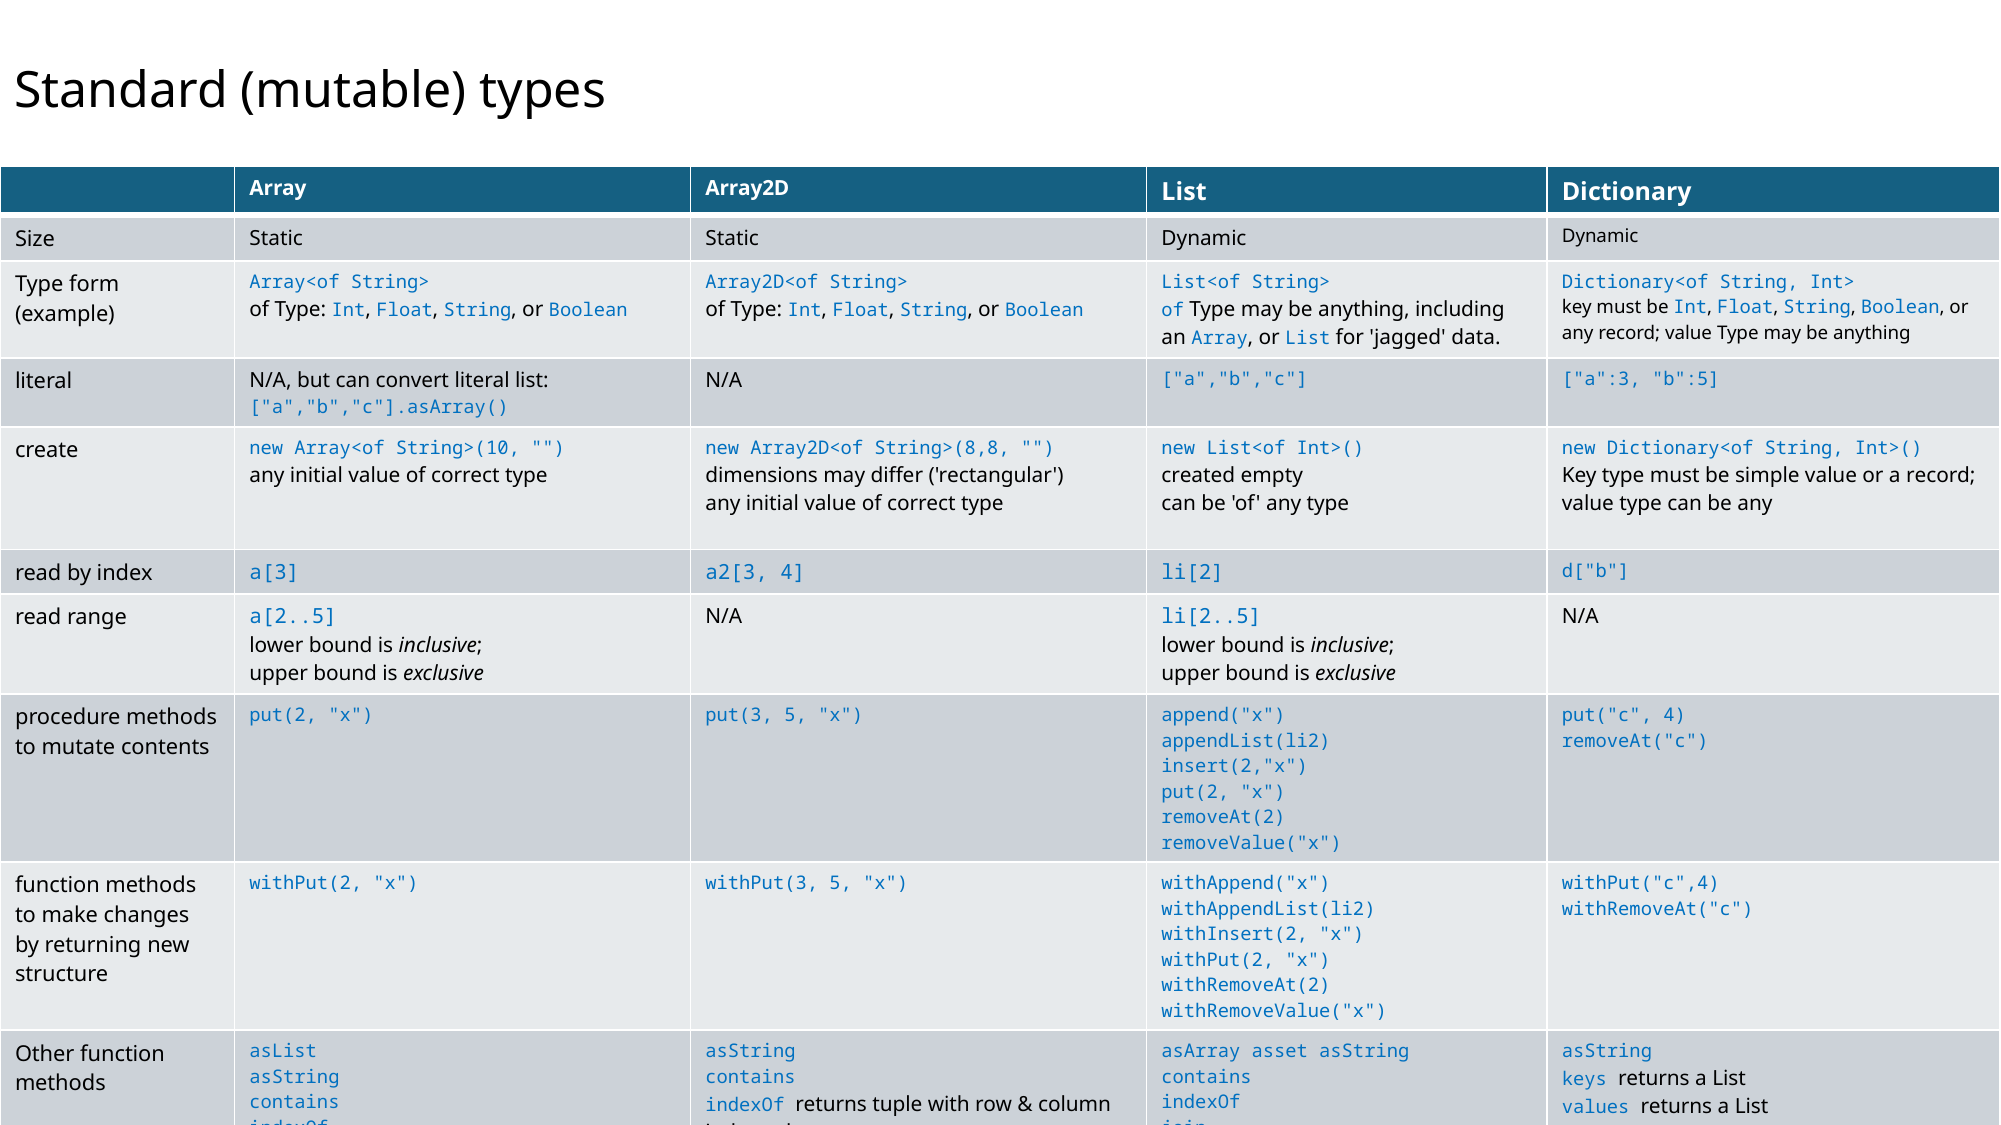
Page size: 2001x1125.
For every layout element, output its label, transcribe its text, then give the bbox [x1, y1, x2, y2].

table_cell Dynamic [1147, 218, 1546, 260]
table_cell read by index [1, 550, 234, 593]
table_cell withPut("c",4) withRemoveAt("c") [1548, 863, 1999, 1029]
table_cell new Array2D<of String>(8,8, "") dimensions may differ ('rectangular') any initial value of correct type [691, 428, 1146, 549]
table_cell ["a":3, "b":5] [1548, 359, 1999, 426]
table_cell append("x") appendList(li2) insert(2,"x") put(2, "x") removeAt(2) removeValue("x") [1147, 695, 1546, 861]
table_cell a[3] [235, 550, 690, 593]
table_cell N/A, but can convert literal list: ["a","b","c"].asArray() [235, 359, 690, 426]
table_cell Size [1, 218, 234, 260]
table_cell ["a","b","c"] [1147, 359, 1546, 426]
table_cell d["b"] [1548, 550, 1999, 593]
table_header Array [235, 167, 690, 212]
table_cell li[2] [1147, 550, 1546, 593]
table_cell function methods to make changes by returning new structure [1, 863, 234, 1029]
table_cell asArray asset asString contains indexOf join length map filter reduce maxBy minBy sortBy [1147, 1031, 1546, 1125]
table_cell Static [691, 218, 1146, 260]
table_cell N/A [691, 595, 1146, 693]
table_cell a2[3, 4] [691, 550, 1146, 593]
table_cell read range [1, 595, 234, 693]
table_cell create [1, 428, 234, 549]
table_header Array2D [691, 167, 1146, 212]
table_cell withPut(3, 5, "x") [691, 863, 1146, 1029]
table_cell Dynamic [1548, 218, 1999, 260]
table_cell N/A [691, 359, 1146, 426]
table_cell literal [1, 359, 234, 426]
table_cell Type form (example) [1, 262, 234, 357]
table_cell asString keys returns a List values returns a List [1548, 1031, 1999, 1125]
table_cell put(2, "x") [235, 695, 690, 861]
text_box Standard (mutable) types [0, 50, 622, 126]
table_cell put(3, 5, "x") [691, 695, 1146, 861]
table_header [1, 167, 234, 212]
table_cell new Dictionary<of String, Int>() Key type must be simple value or a record; value type can be any [1548, 428, 1999, 549]
table_cell asString contains indexOf returns tuple with row & column index values length [691, 1031, 1146, 1125]
table_cell a[2..5] lower bound is inclusive; upper bound is exclusive [235, 595, 690, 693]
table_cell put("c", 4) removeAt("c") [1548, 695, 1999, 861]
table_cell N/A [1548, 595, 1999, 693]
table_cell withPut(2, "x") [235, 863, 690, 1029]
table_cell Dictionary<of String, Int> key must be Int, Float, String, Boolean, or any record; value Type may be anything [1548, 262, 1999, 357]
table_cell withAppend("x") withAppendList(li2) withInsert(2, "x") withPut(2, "x") withRemoveAt(2) withRemoveValue("x") [1147, 863, 1546, 1029]
table_header Dictionary [1548, 167, 1999, 212]
table_header List [1147, 167, 1546, 212]
table_cell Array<of String> of Type: Int, Float, String, or Boolean [235, 262, 690, 357]
table_cell Other function methods [1, 1031, 234, 1125]
table_cell new List<of Int>() created empty can be 'of' any type [1147, 428, 1546, 549]
table_cell new Array<of String>(10, "") any initial value of correct type [235, 428, 690, 549]
table_cell Static [235, 218, 690, 260]
table_cell li[2..5] lower bound is inclusive; upper bound is exclusive [1147, 595, 1546, 693]
table_cell Array2D<of String> of Type: Int, Float, String, or Boolean [691, 262, 1146, 357]
table_cell List<of String> of Type may be anything, including an Array, or List for 'jagged' data. [1147, 262, 1546, 357]
table_cell procedure methods to mutate contents [1, 695, 234, 861]
table_cell asList asString contains indexOf length [235, 1031, 690, 1125]
